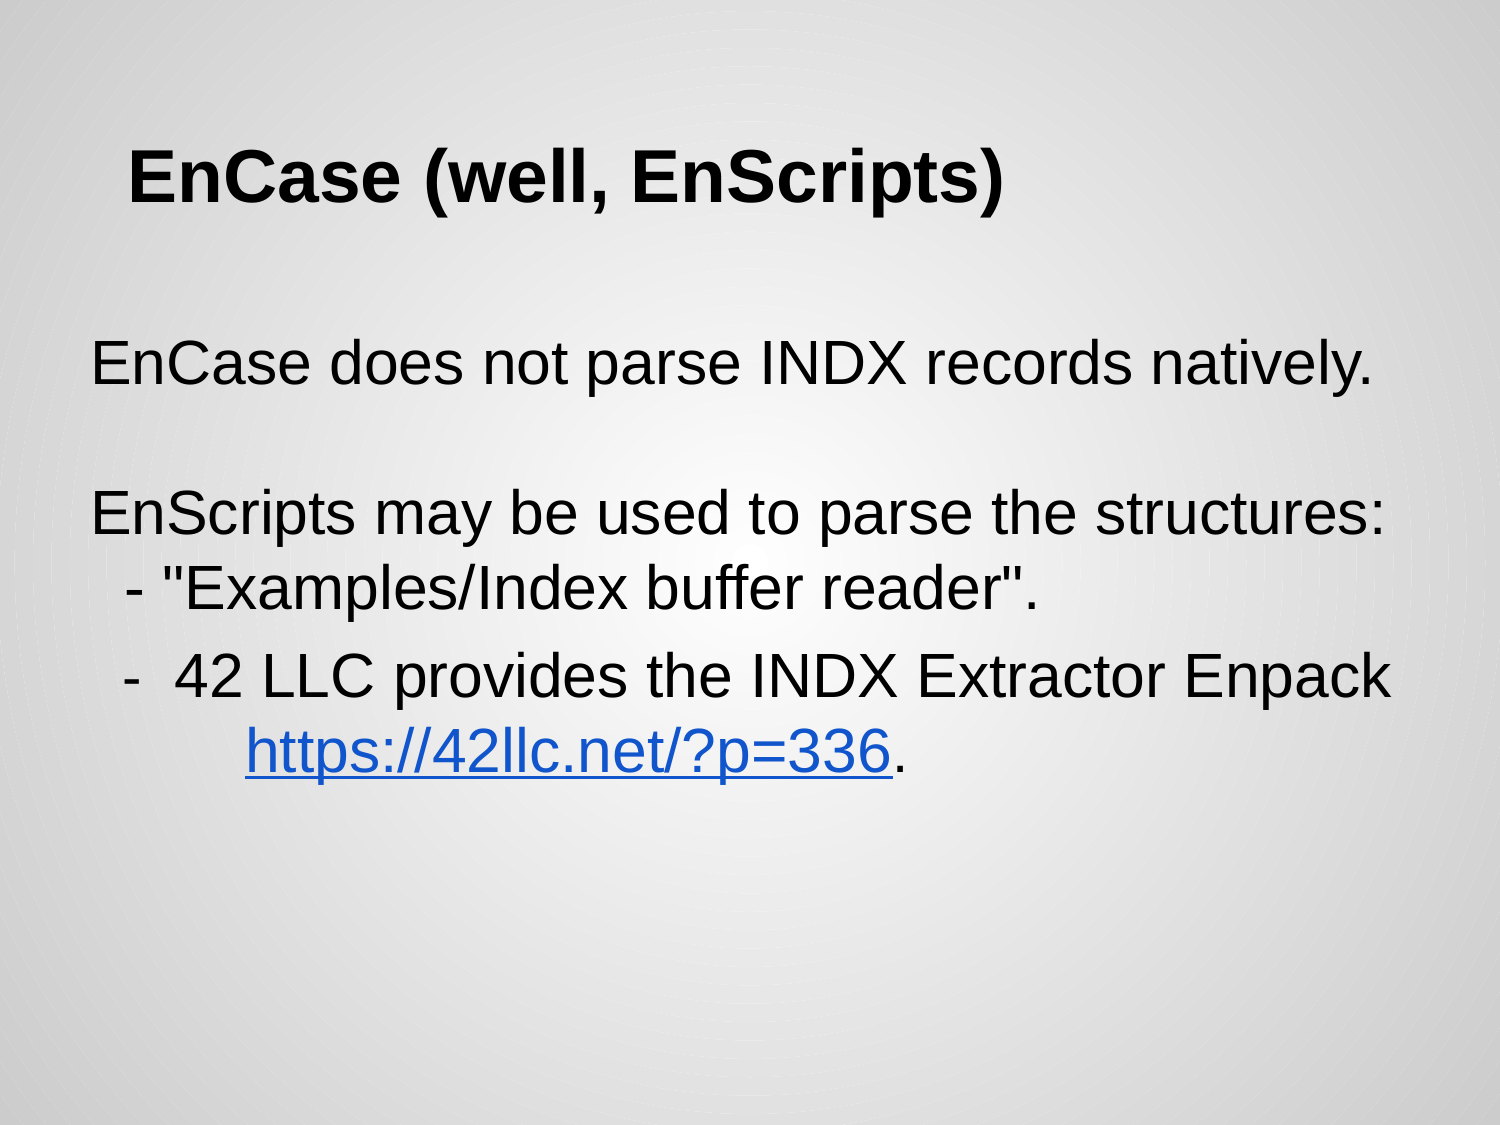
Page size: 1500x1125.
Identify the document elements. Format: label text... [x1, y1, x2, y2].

title EnCase (well, EnScripts) [75, 45, 1425, 232]
list EnCase does not parse INDX records natively. EnScripts may be used to parse the structures: - "Examples/Index buffer reader". - 42 LLC provides the INDX Extractor Enpack https://42llc.net/?p=336. [75, 232, 1500, 1059]
